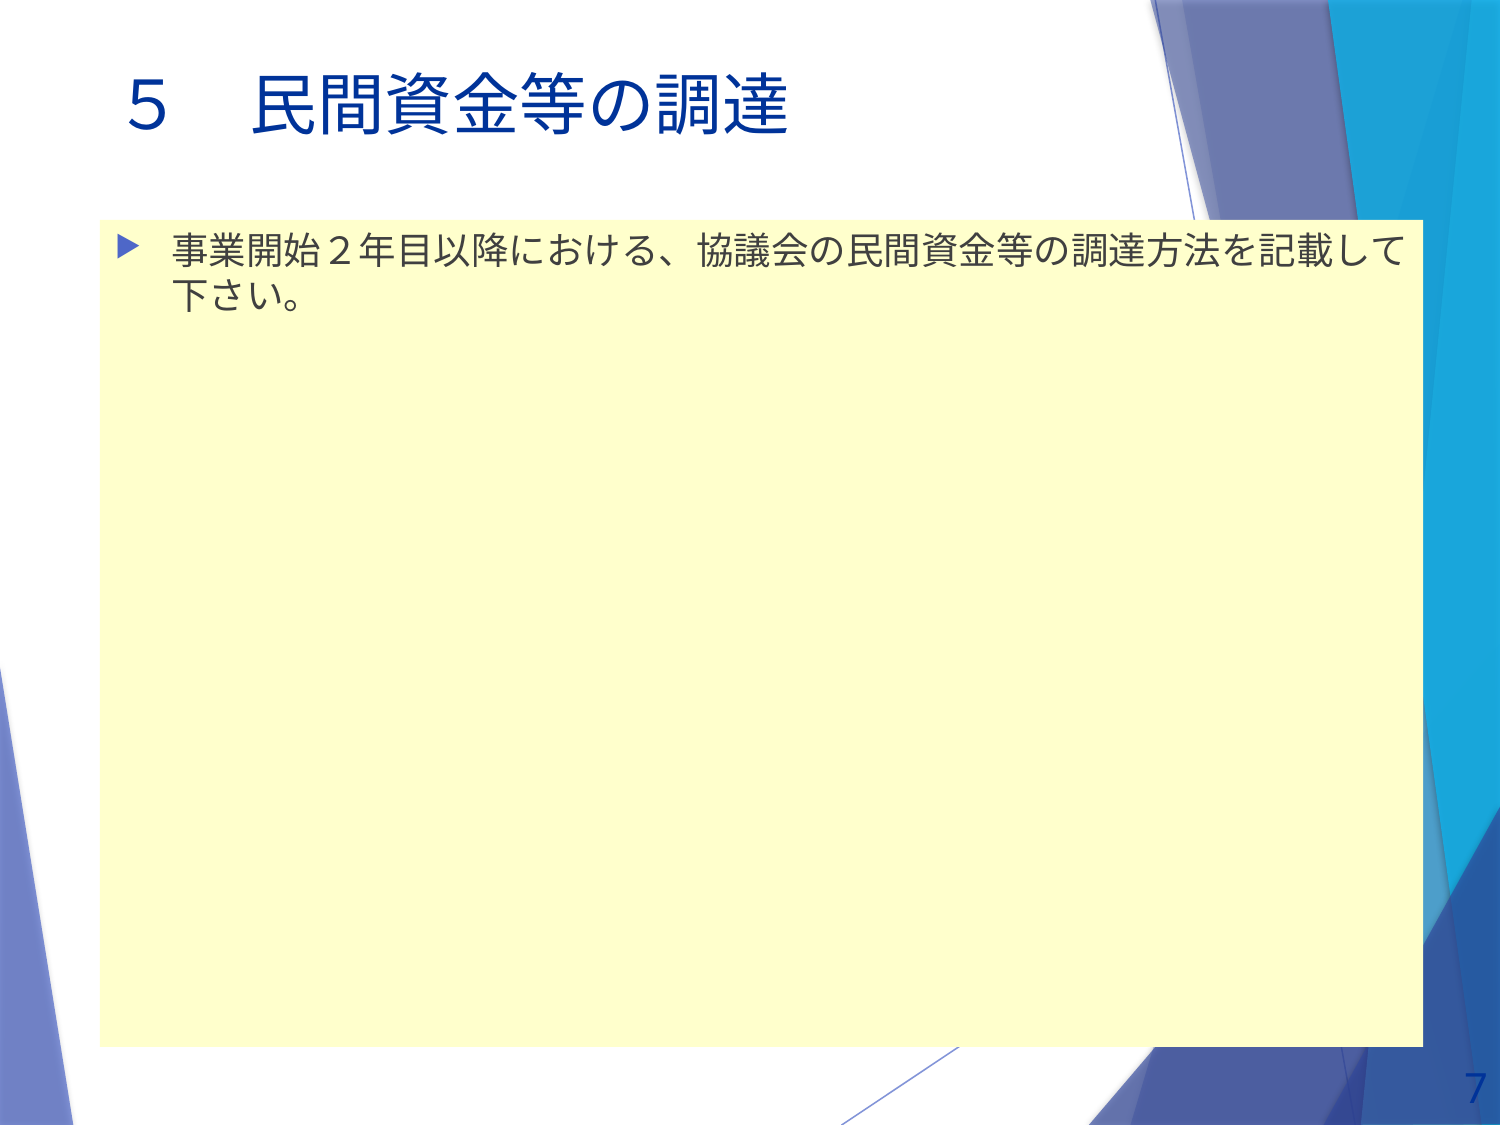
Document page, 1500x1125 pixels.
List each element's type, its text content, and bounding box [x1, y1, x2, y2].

list 事業開始２年目以降における、協議会の民間資金等の調達方法を記載して下さい。 [99, 219, 1424, 1047]
slide_number 6 [1419, 1060, 1500, 1121]
title ５ 民間資金等の調達 [99, 54, 1355, 151]
